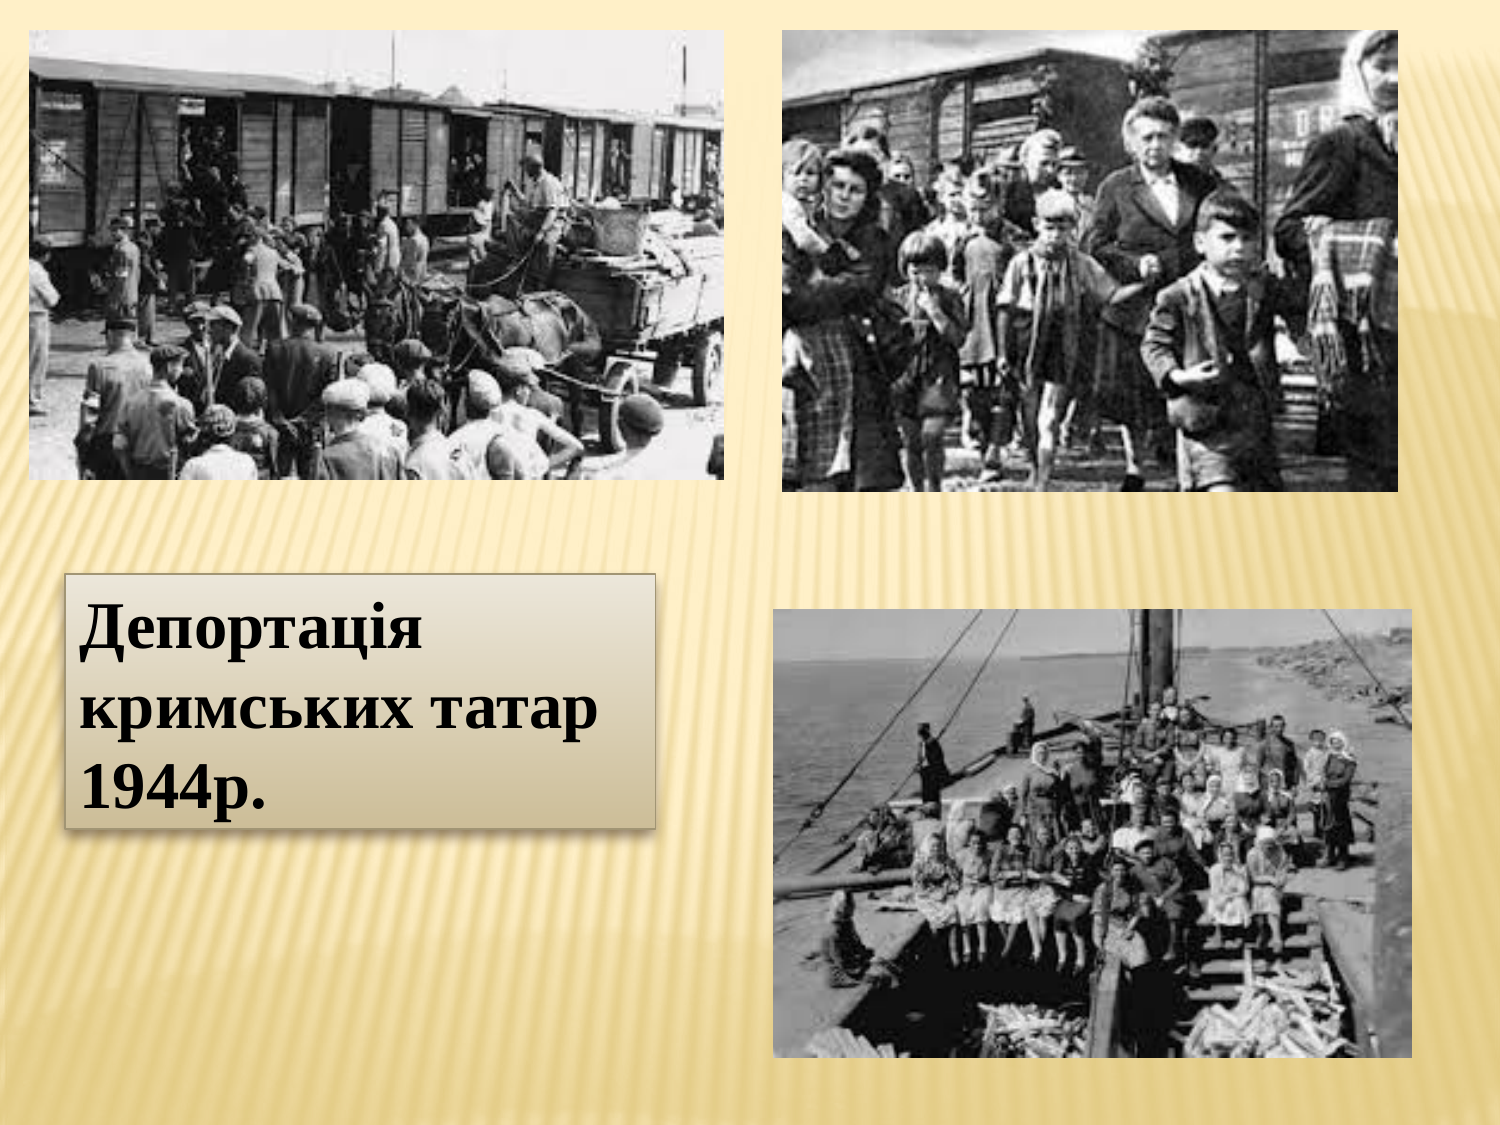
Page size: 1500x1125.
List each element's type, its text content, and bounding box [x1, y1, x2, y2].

text_box Депортація кримських татар 1944р. [64, 573, 656, 830]
picture [29, 30, 725, 481]
picture [773, 609, 1412, 1058]
picture [781, 30, 1398, 492]
